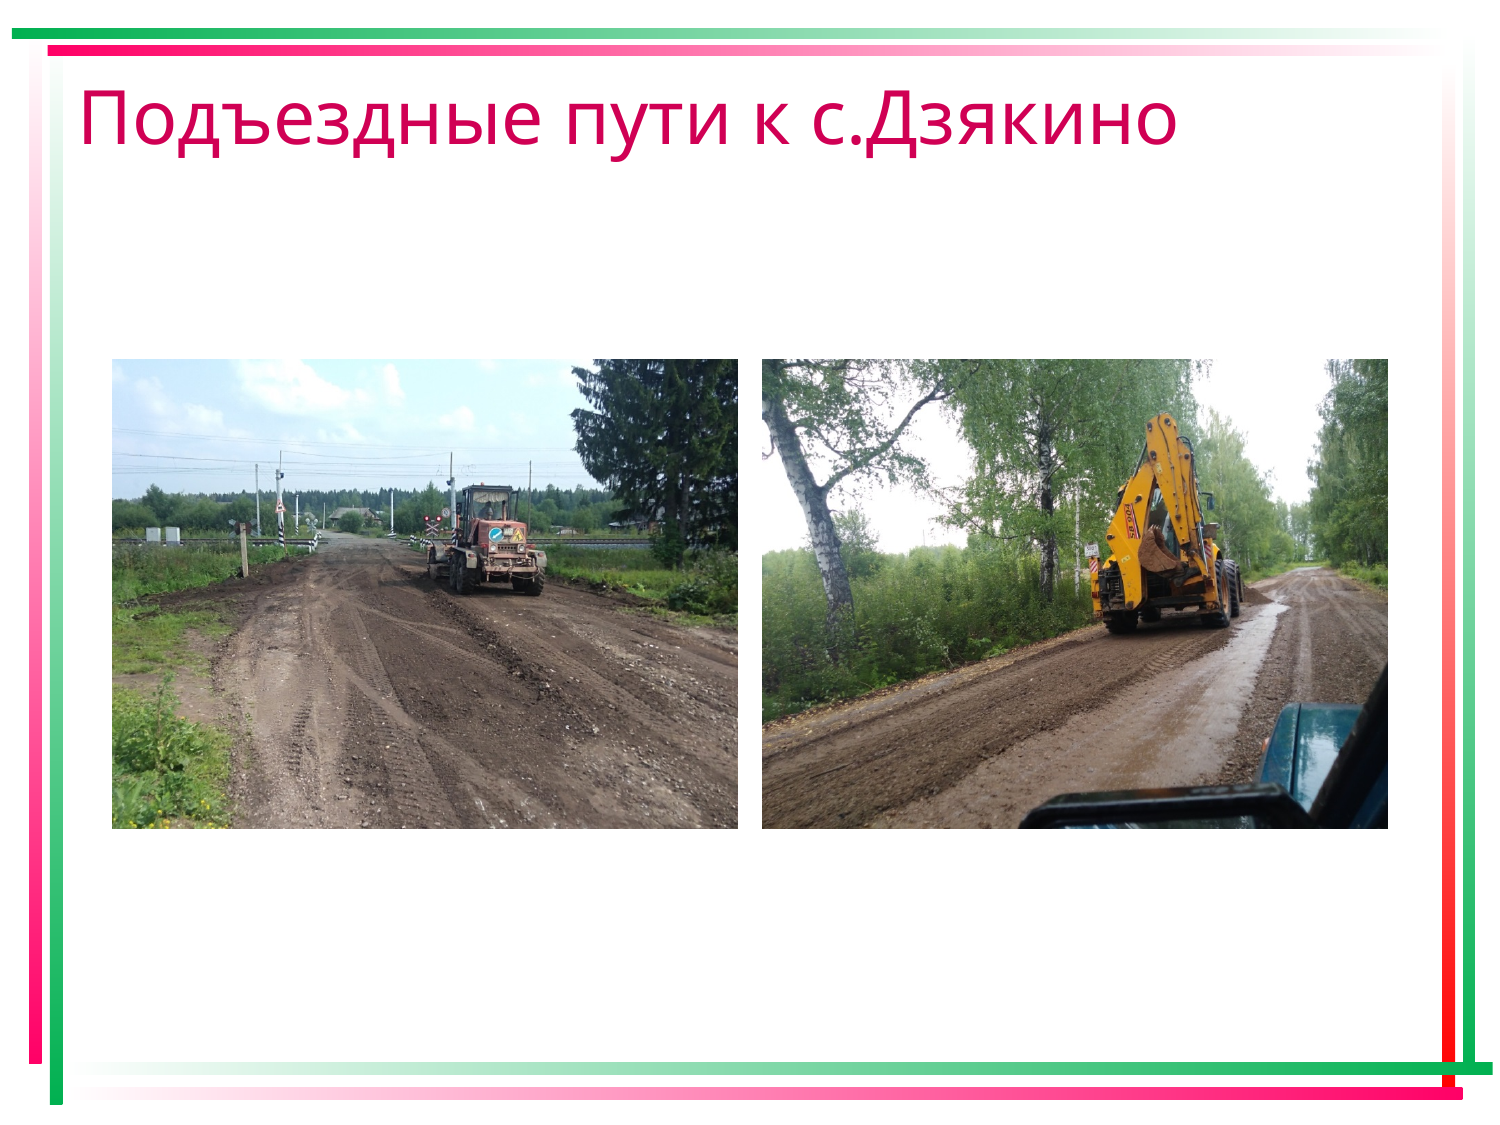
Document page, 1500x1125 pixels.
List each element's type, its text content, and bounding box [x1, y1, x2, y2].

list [762, 359, 1388, 829]
title Подъездные пути к с.Дзякино [62, 62, 1375, 200]
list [112, 359, 738, 829]
